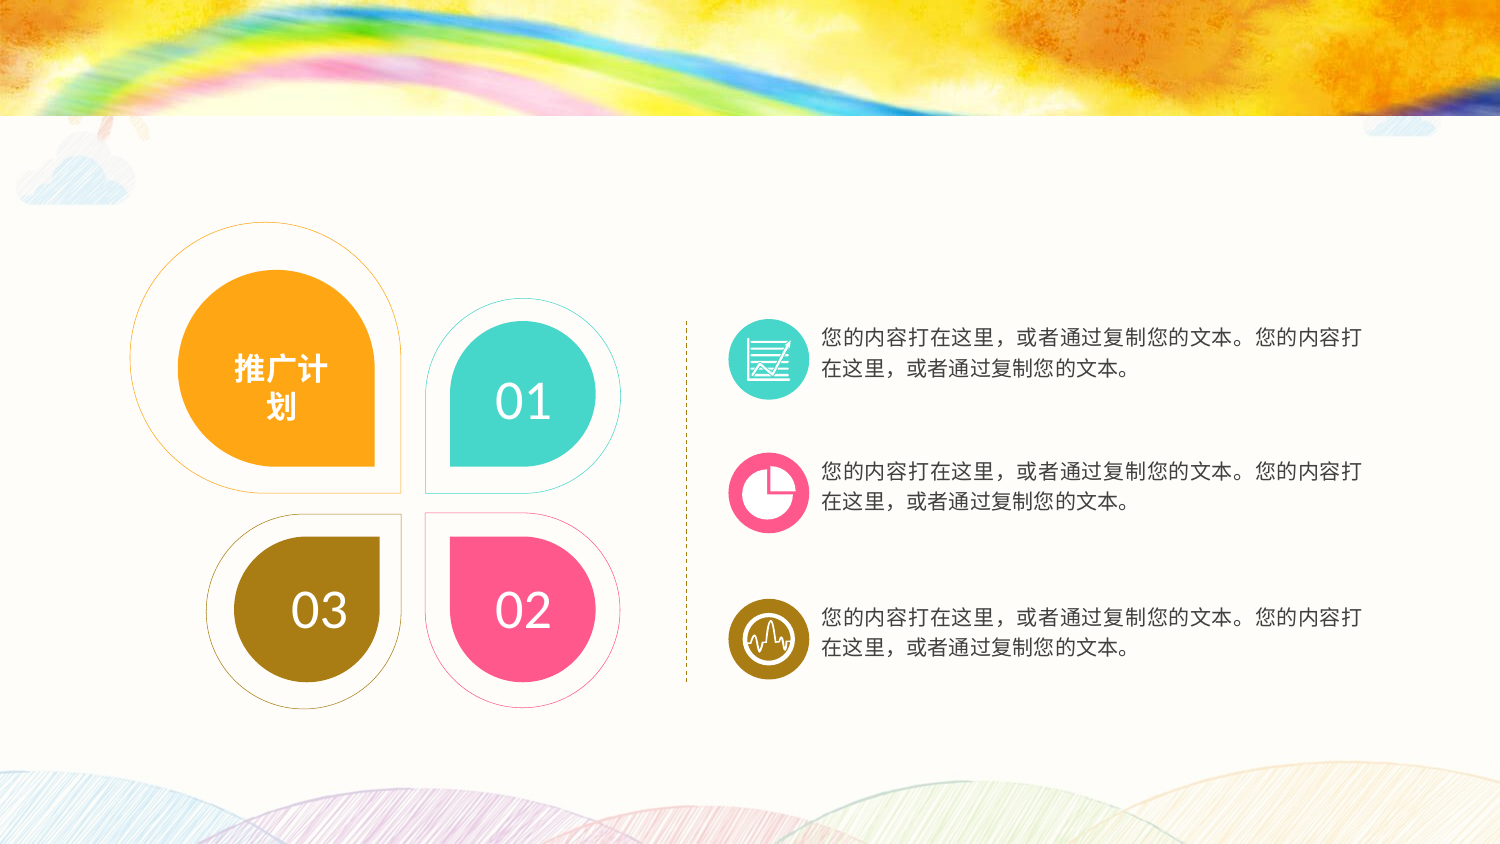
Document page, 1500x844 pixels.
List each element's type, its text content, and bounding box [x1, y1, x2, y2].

text_box 推广计划 [206, 342, 357, 432]
text_box 您的内容打在这里，或者通过复制您的文本。您的内容打在这里，或者通过复制您的文本。 [806, 445, 1379, 522]
text_box [425, 512, 621, 708]
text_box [742, 466, 796, 520]
text_box 02 [480, 564, 603, 647]
text_box [129, 222, 401, 494]
text_box [448, 535, 587, 684]
text_box [727, 317, 806, 401]
text_box 03 [276, 564, 399, 647]
picture [0, 0, 1500, 116]
text_box 您的内容打在这里，或者通过复制您的文本。您的内容打在这里，或者通过复制您的文本。 [806, 312, 1379, 388]
text_box [727, 451, 806, 535]
text_box 01 [480, 356, 603, 439]
text_box [425, 298, 621, 494]
text_box 您的内容打在这里，或者通过复制您的文本。您的内容打在这里，或者通过复制您的文本。 [806, 591, 1379, 668]
text_box [727, 597, 806, 681]
text_box [233, 535, 381, 684]
text_box [742, 612, 795, 666]
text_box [747, 337, 791, 381]
text_box [176, 268, 376, 468]
text_box [206, 514, 402, 709]
text_box [448, 319, 587, 468]
